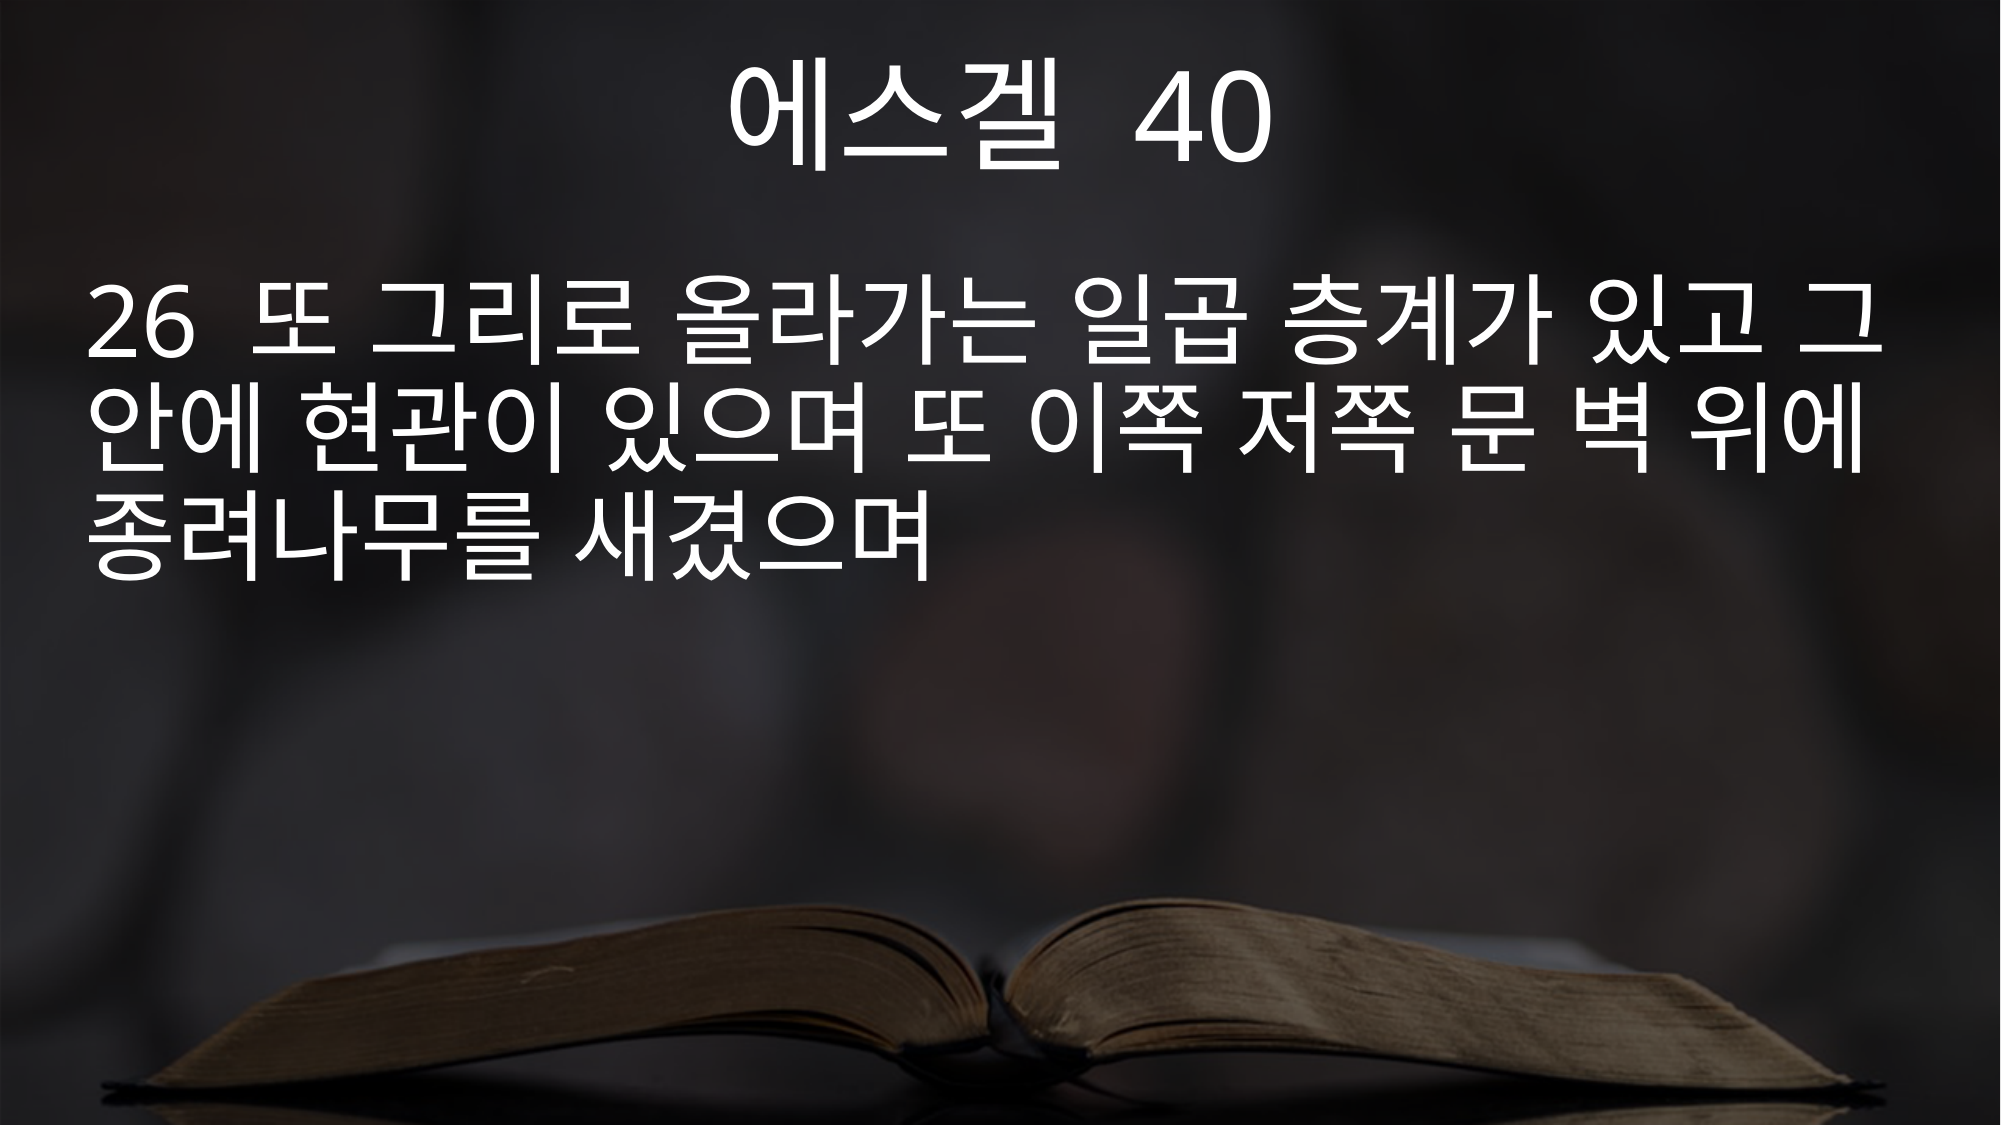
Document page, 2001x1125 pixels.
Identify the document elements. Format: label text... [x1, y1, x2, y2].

list 26 또 그리로 올라가는 일곱 층계가 있고 그 안에 현관이 있으며 또 이쪽 저쪽 문 벽 위에 종려나무를 새겼으며 [69, 263, 1953, 423]
picture [0, 0, 2001, 1125]
footer 에스겔 40 [0, 32, 2000, 192]
